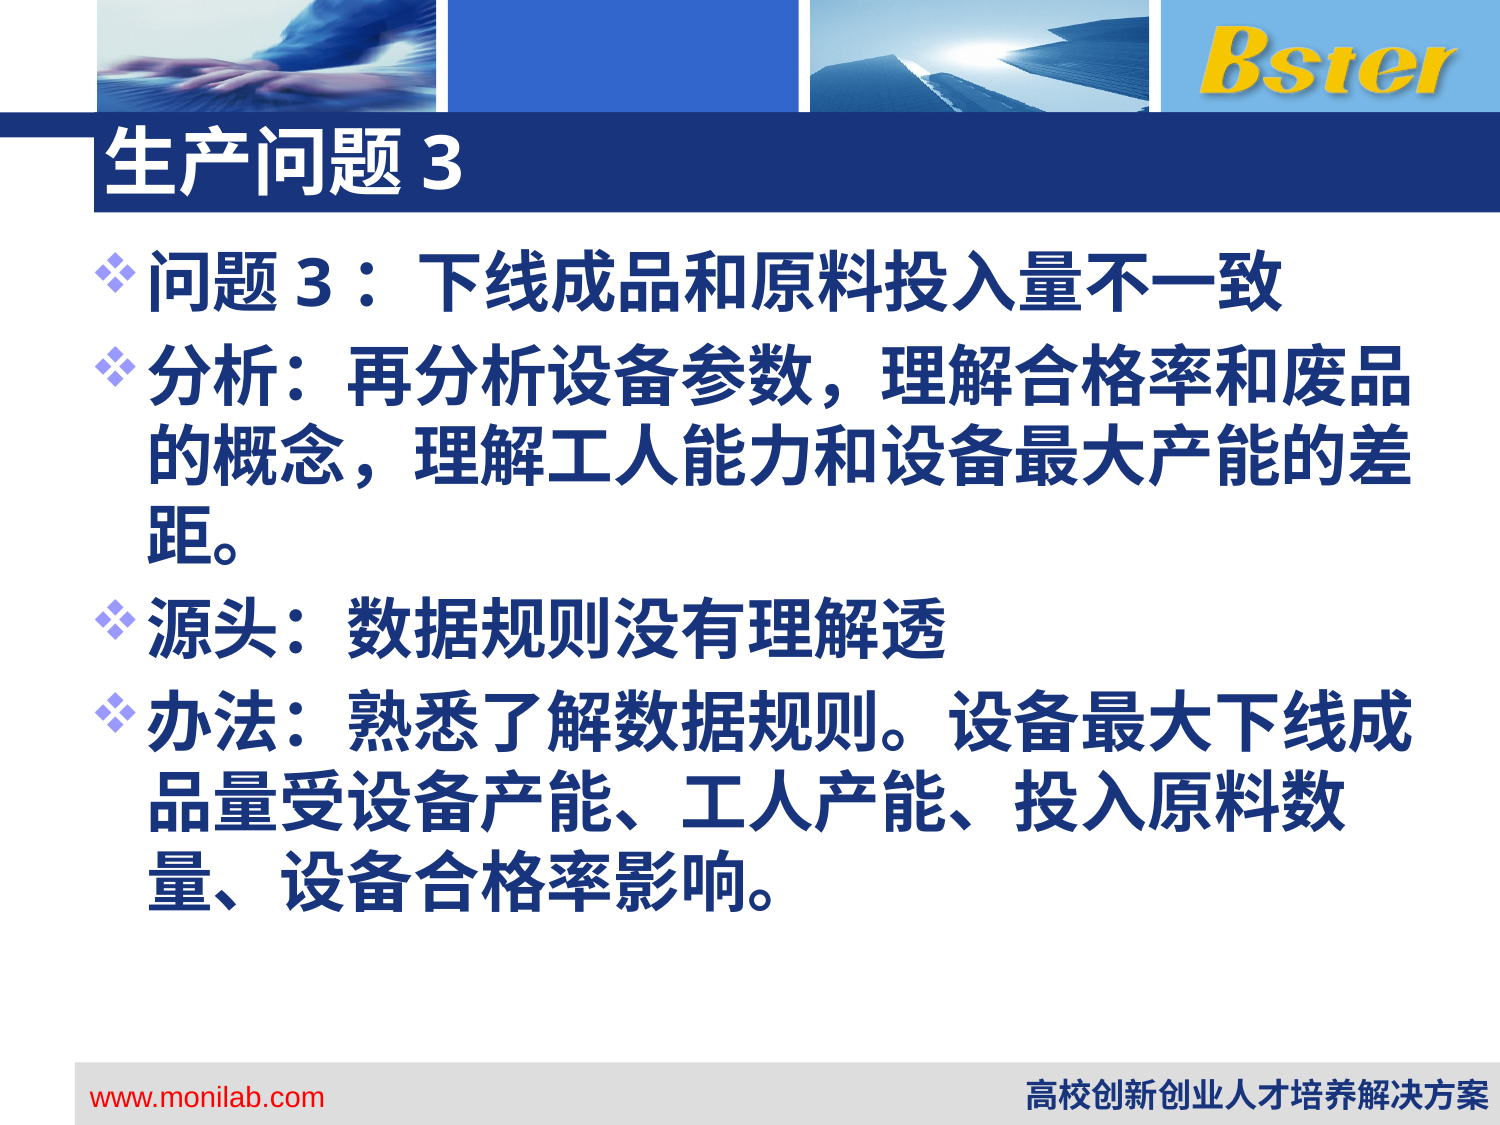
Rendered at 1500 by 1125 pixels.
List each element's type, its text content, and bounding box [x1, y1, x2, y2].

picture [810, 0, 1150, 112]
picture [97, 0, 437, 112]
picture [1199, 26, 1458, 94]
list 问题3：下线成品和原料投入量不一致 分析：再分析设备参数，理解合格率和废品的概念，理解工人能力和设备最大产能的差距。 源头：数据规则没有理解透 办法：熟悉了解数据规则。设备最大下线成品量受设备产能、工人产能、投入原料数量、设备合格率影响。 [74, 232, 1454, 1034]
title 生产问题3 [88, 113, 1369, 206]
